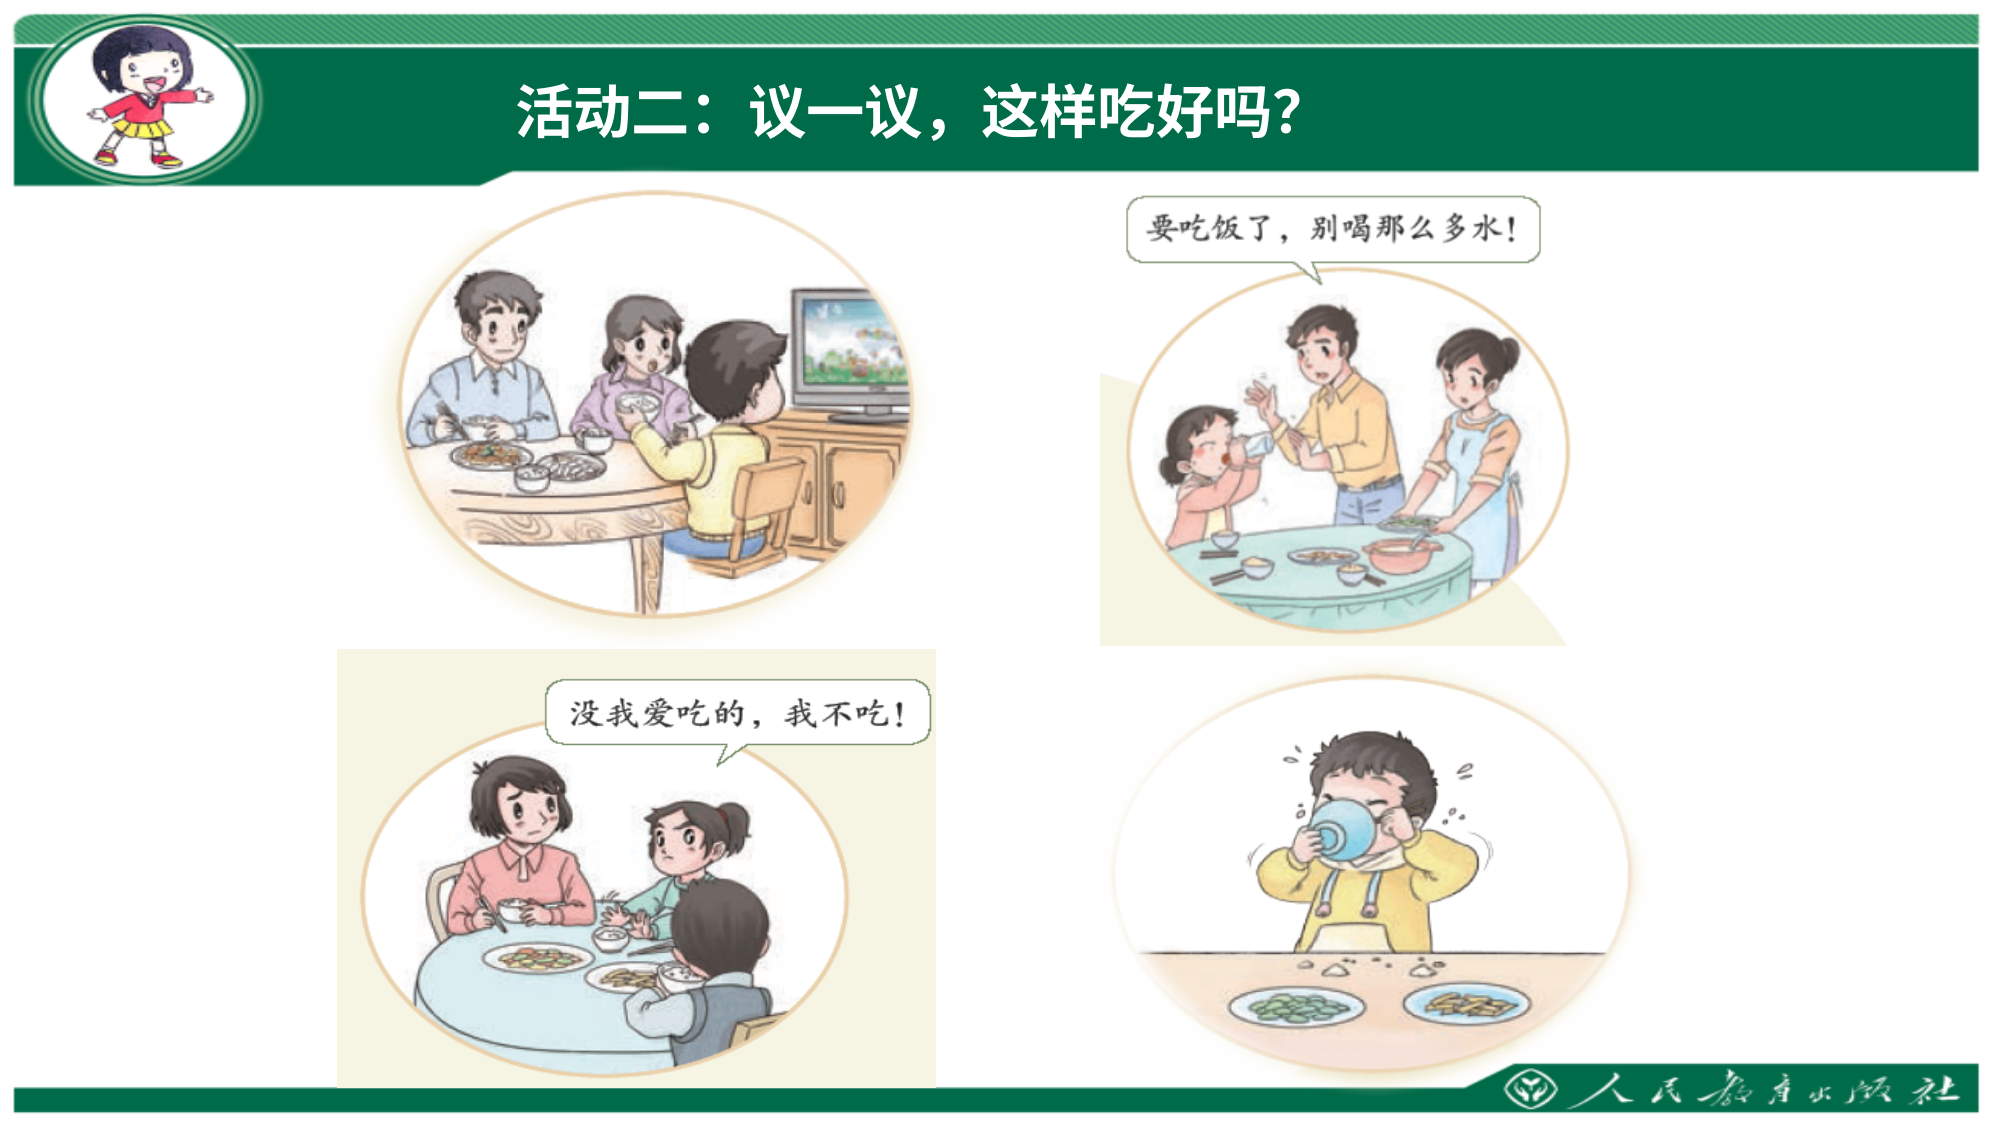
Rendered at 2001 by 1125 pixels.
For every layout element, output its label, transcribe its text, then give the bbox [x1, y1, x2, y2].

text_box 活动二：议一议，这样吃好吗？ [500, 67, 1400, 153]
picture [0, 0, 2000, 1125]
